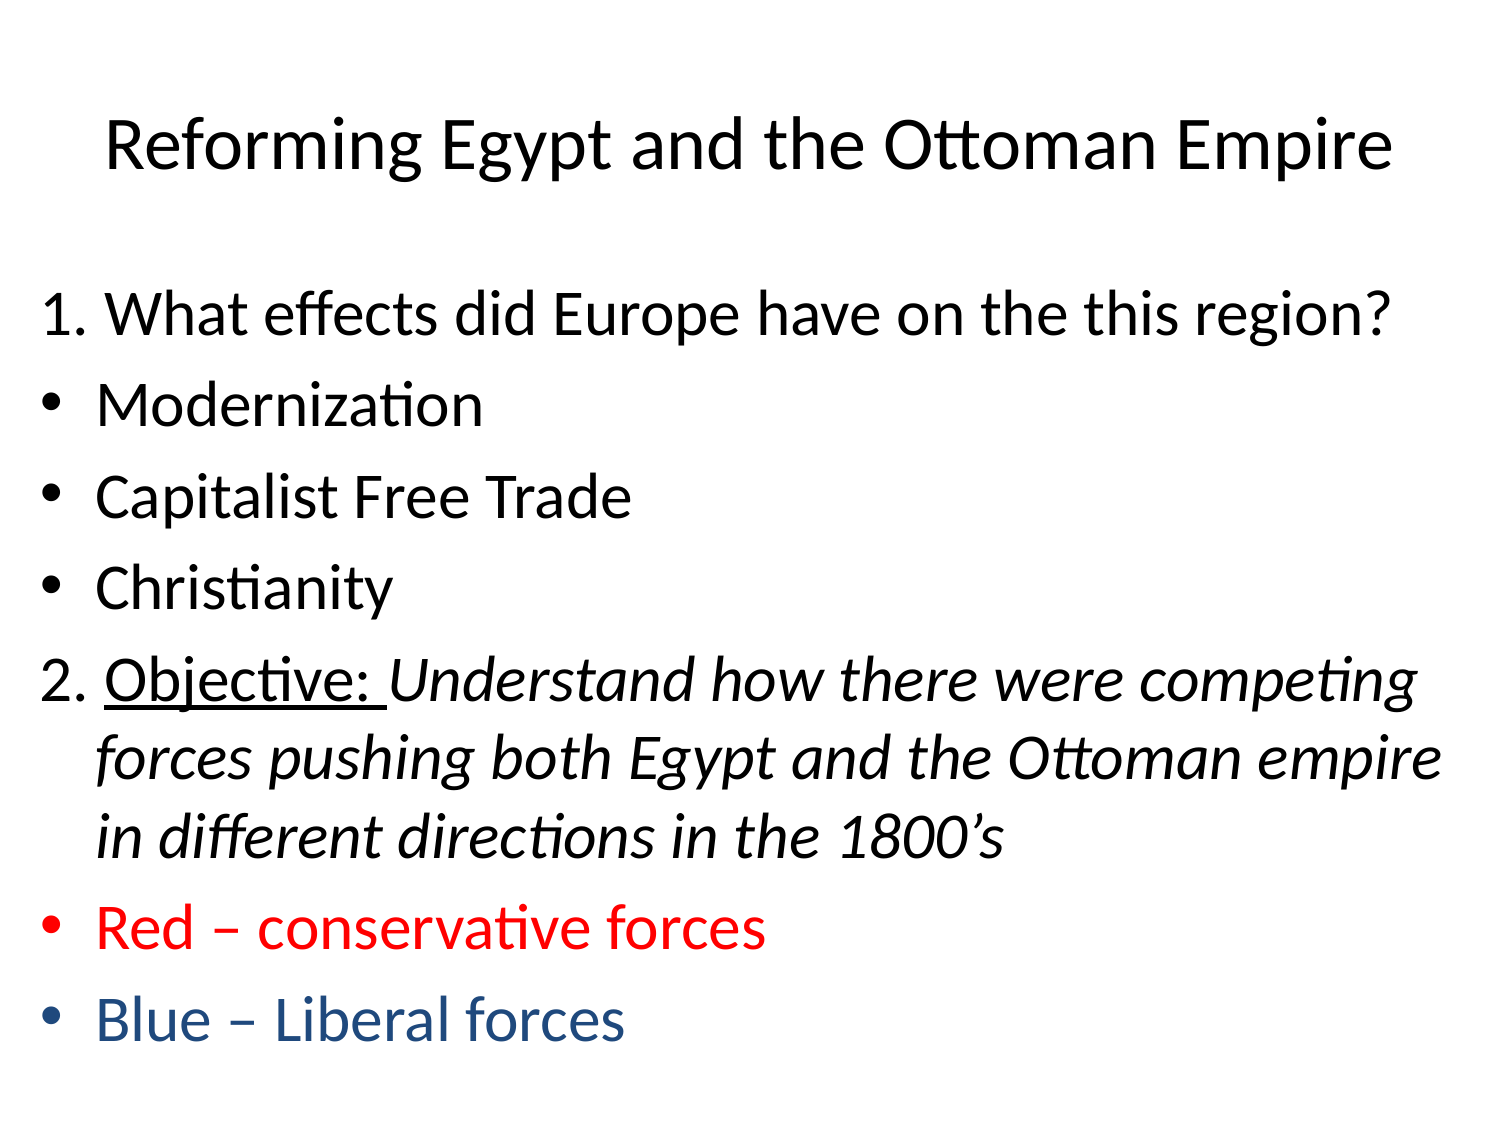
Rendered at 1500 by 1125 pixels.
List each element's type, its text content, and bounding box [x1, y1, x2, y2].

title Reforming Egypt and the Ottoman Empire [75, 45, 1425, 233]
list 1. What effects did Europe have on the this region? Modernization Capitalist Free Trade Christianity 2. Objective: Understand how there were competing forces pushing both Egypt and the Ottoman empire in different directions in the 1800’s Red – conservative forces Blue – Liberal forces [24, 262, 1500, 1063]
